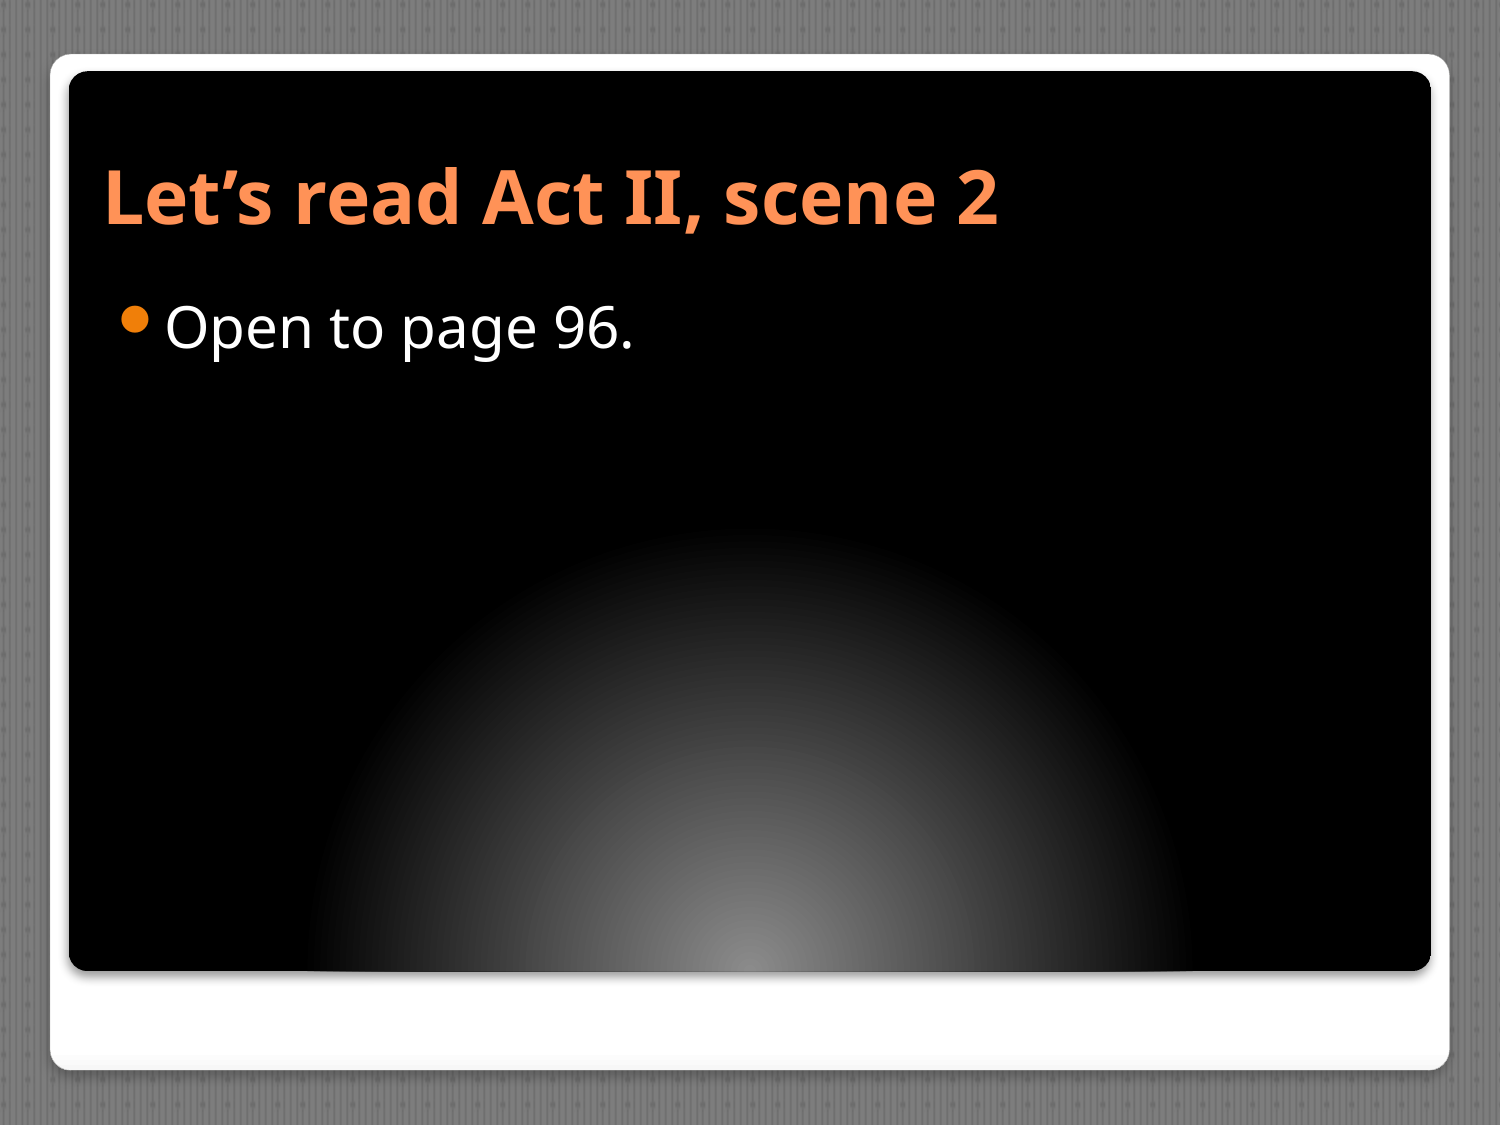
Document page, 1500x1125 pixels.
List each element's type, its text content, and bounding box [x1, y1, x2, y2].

list Open to page 96. [87, 275, 1430, 962]
title Let’s read Act II, scene 2 [87, 75, 1430, 248]
